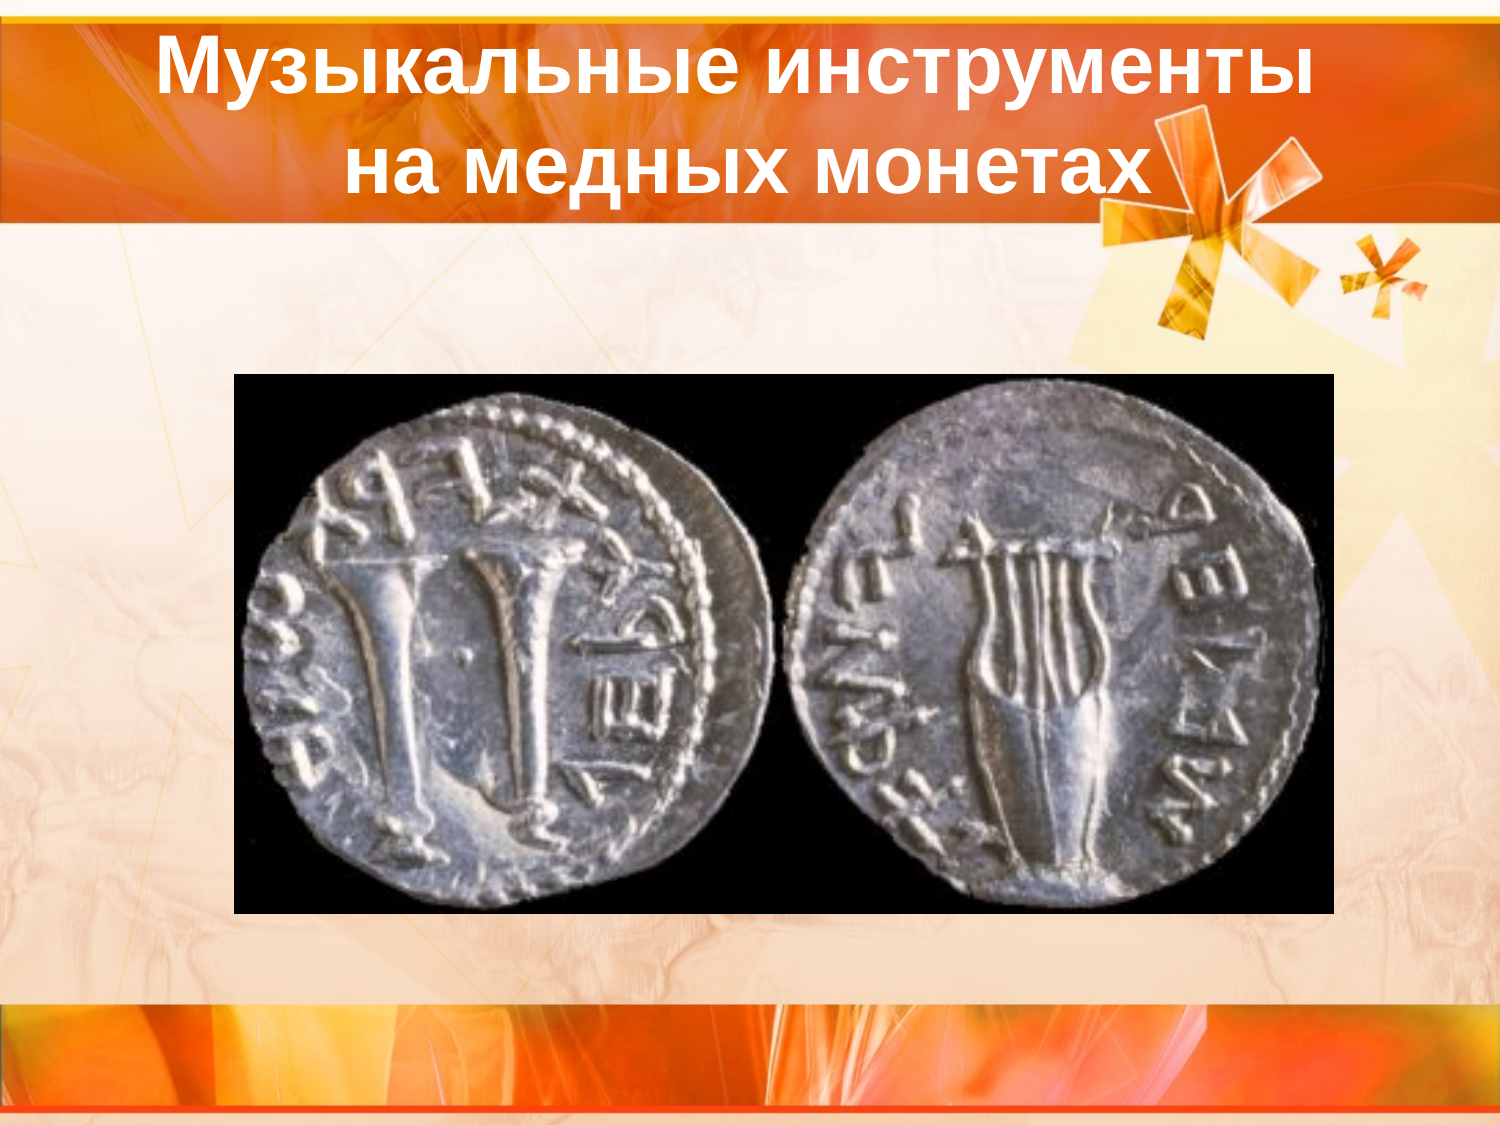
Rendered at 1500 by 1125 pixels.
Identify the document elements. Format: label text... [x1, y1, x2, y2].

picture [0, 0, 1500, 1125]
title Музыкальные инструменты на медных монетах [70, 26, 1426, 294]
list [234, 374, 1335, 914]
